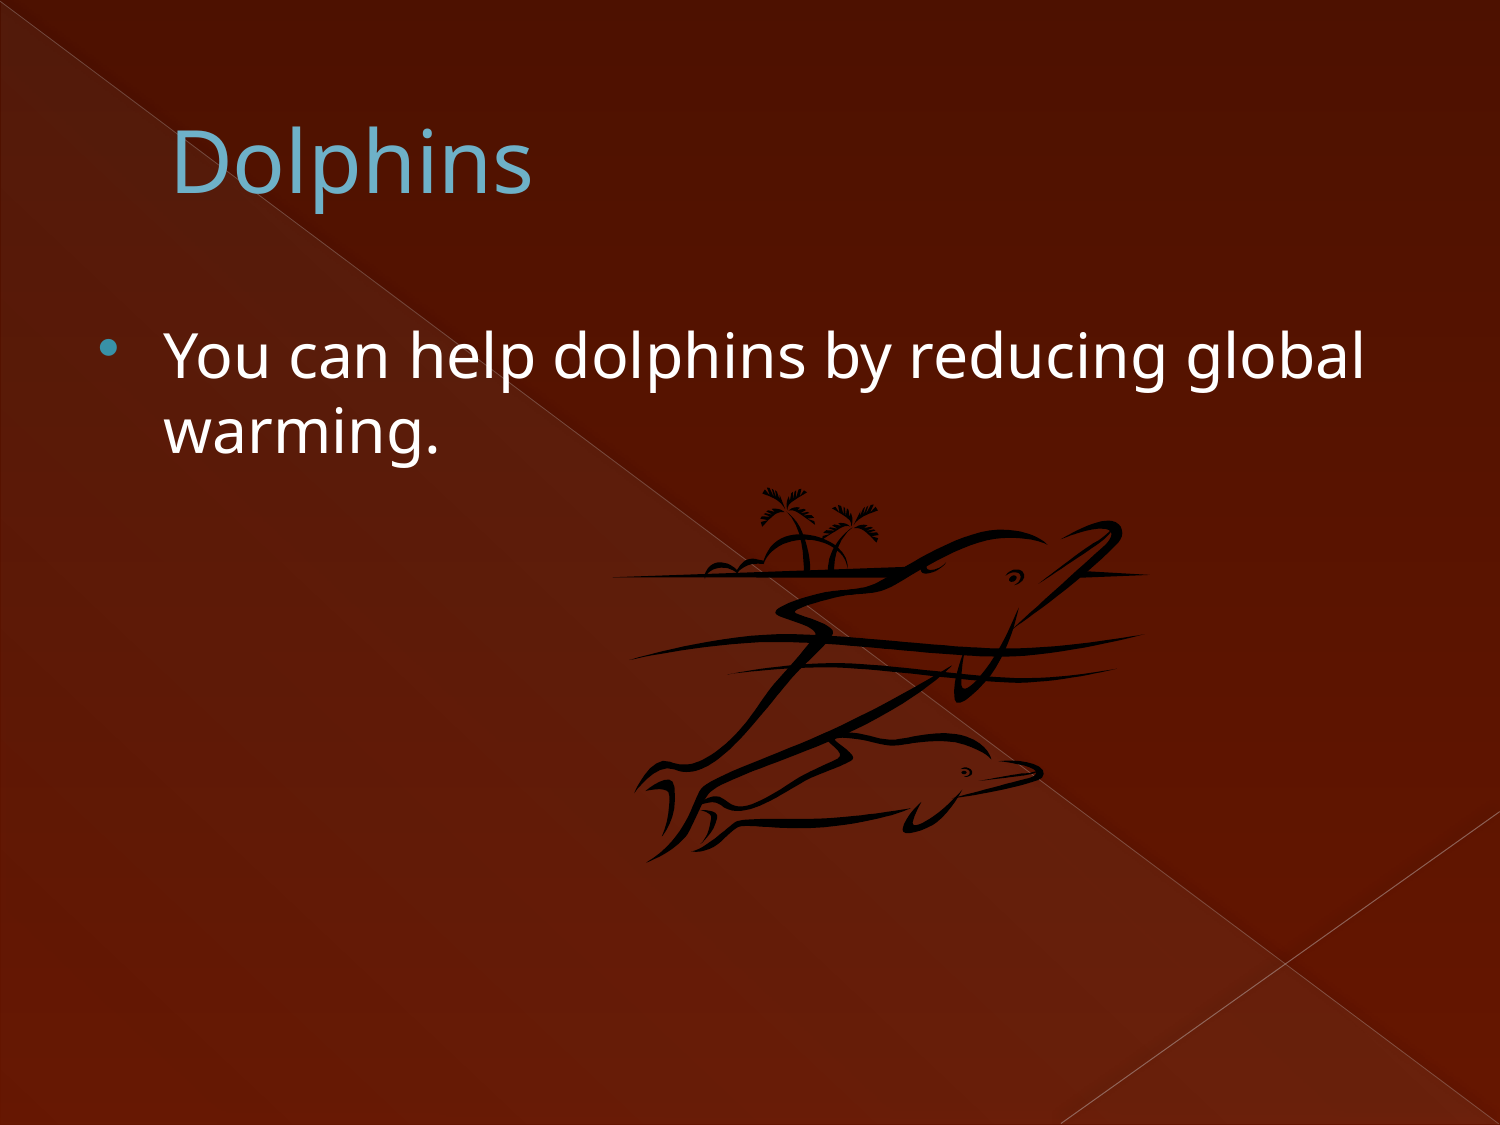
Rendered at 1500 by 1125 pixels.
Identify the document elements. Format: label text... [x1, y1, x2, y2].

picture [612, 487, 1151, 863]
title Dolphins [75, 43, 1425, 274]
list You can help dolphins by reducing global warming. [75, 308, 1425, 1059]
